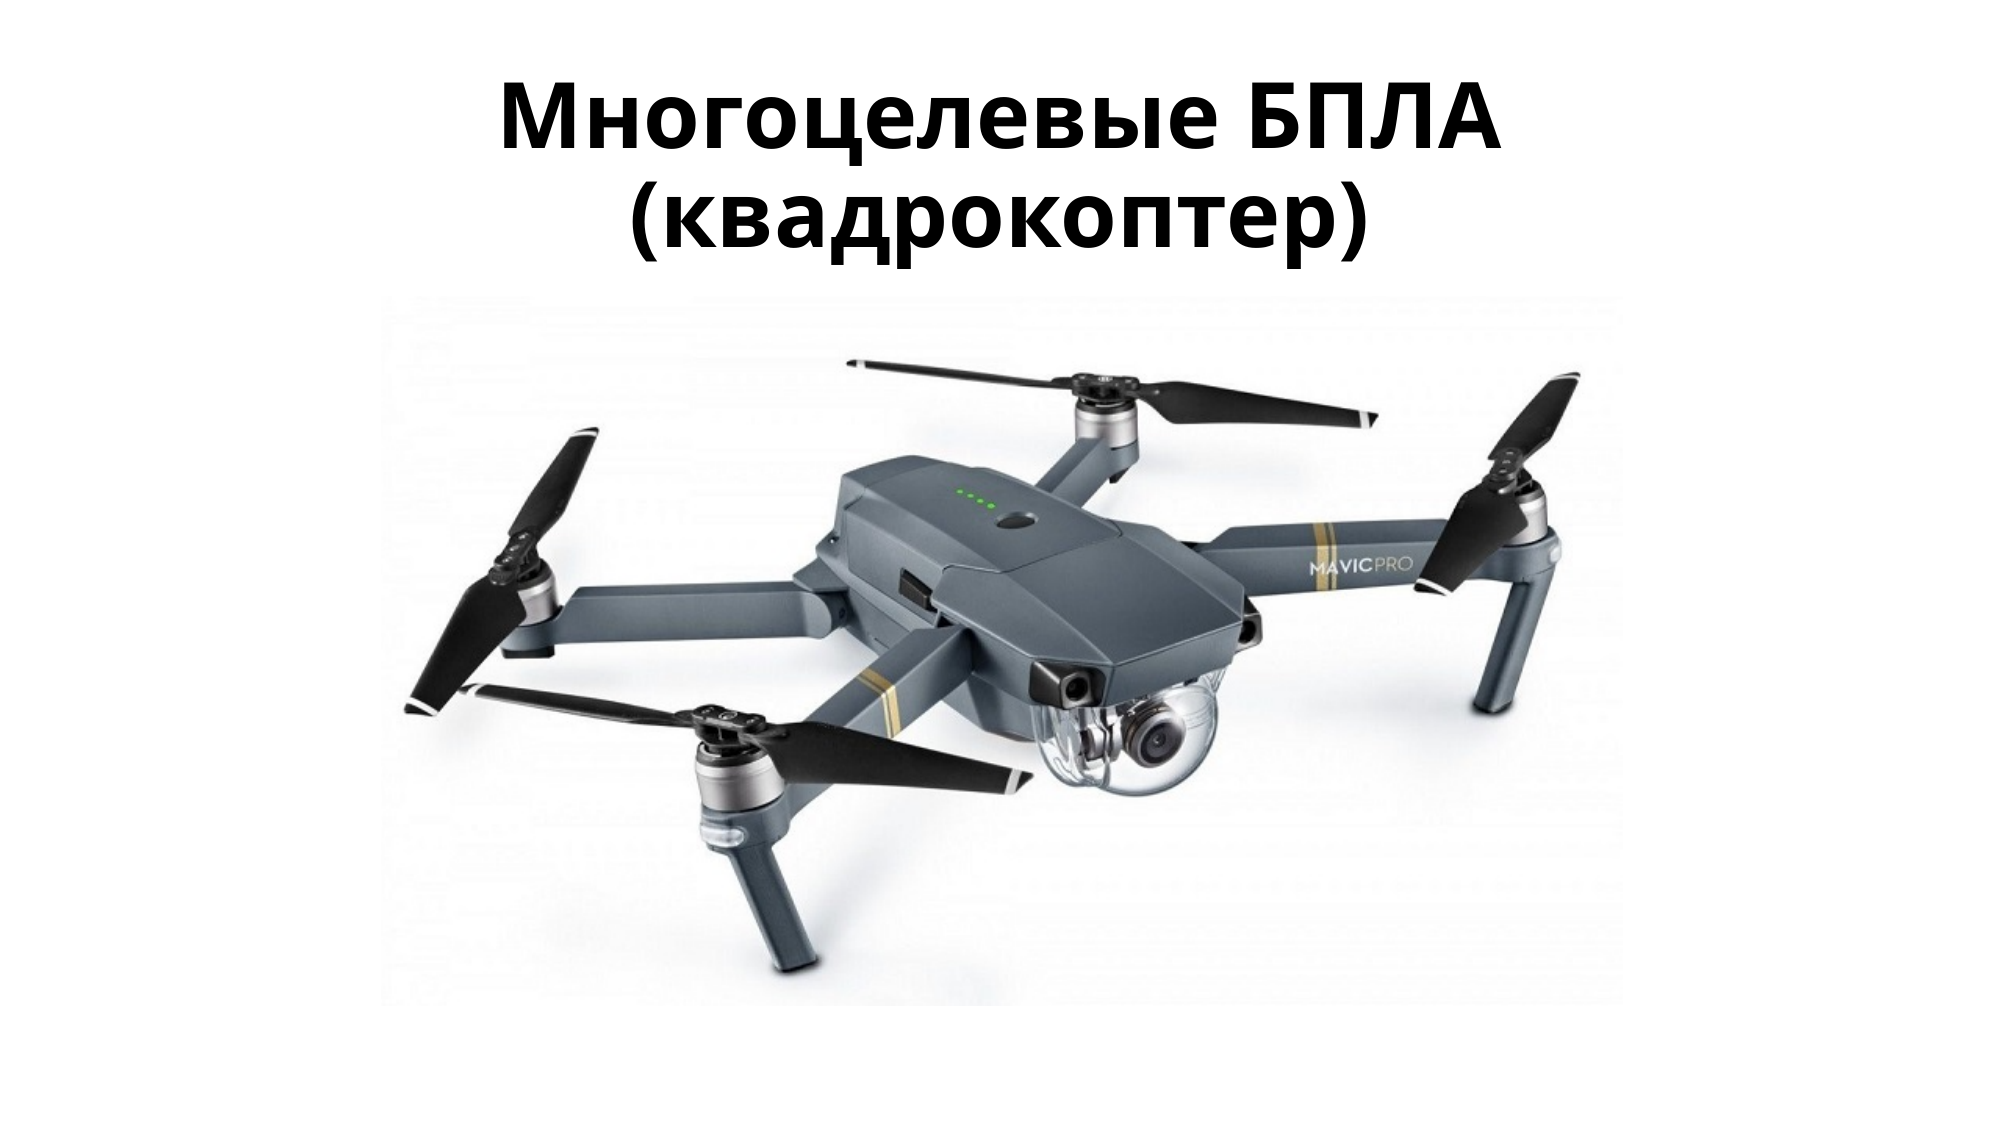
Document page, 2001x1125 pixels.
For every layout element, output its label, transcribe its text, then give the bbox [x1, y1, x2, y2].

picture [381, 296, 1651, 1006]
title Многоцелевые БПЛА (квадрокоптер) [137, 59, 1863, 278]
